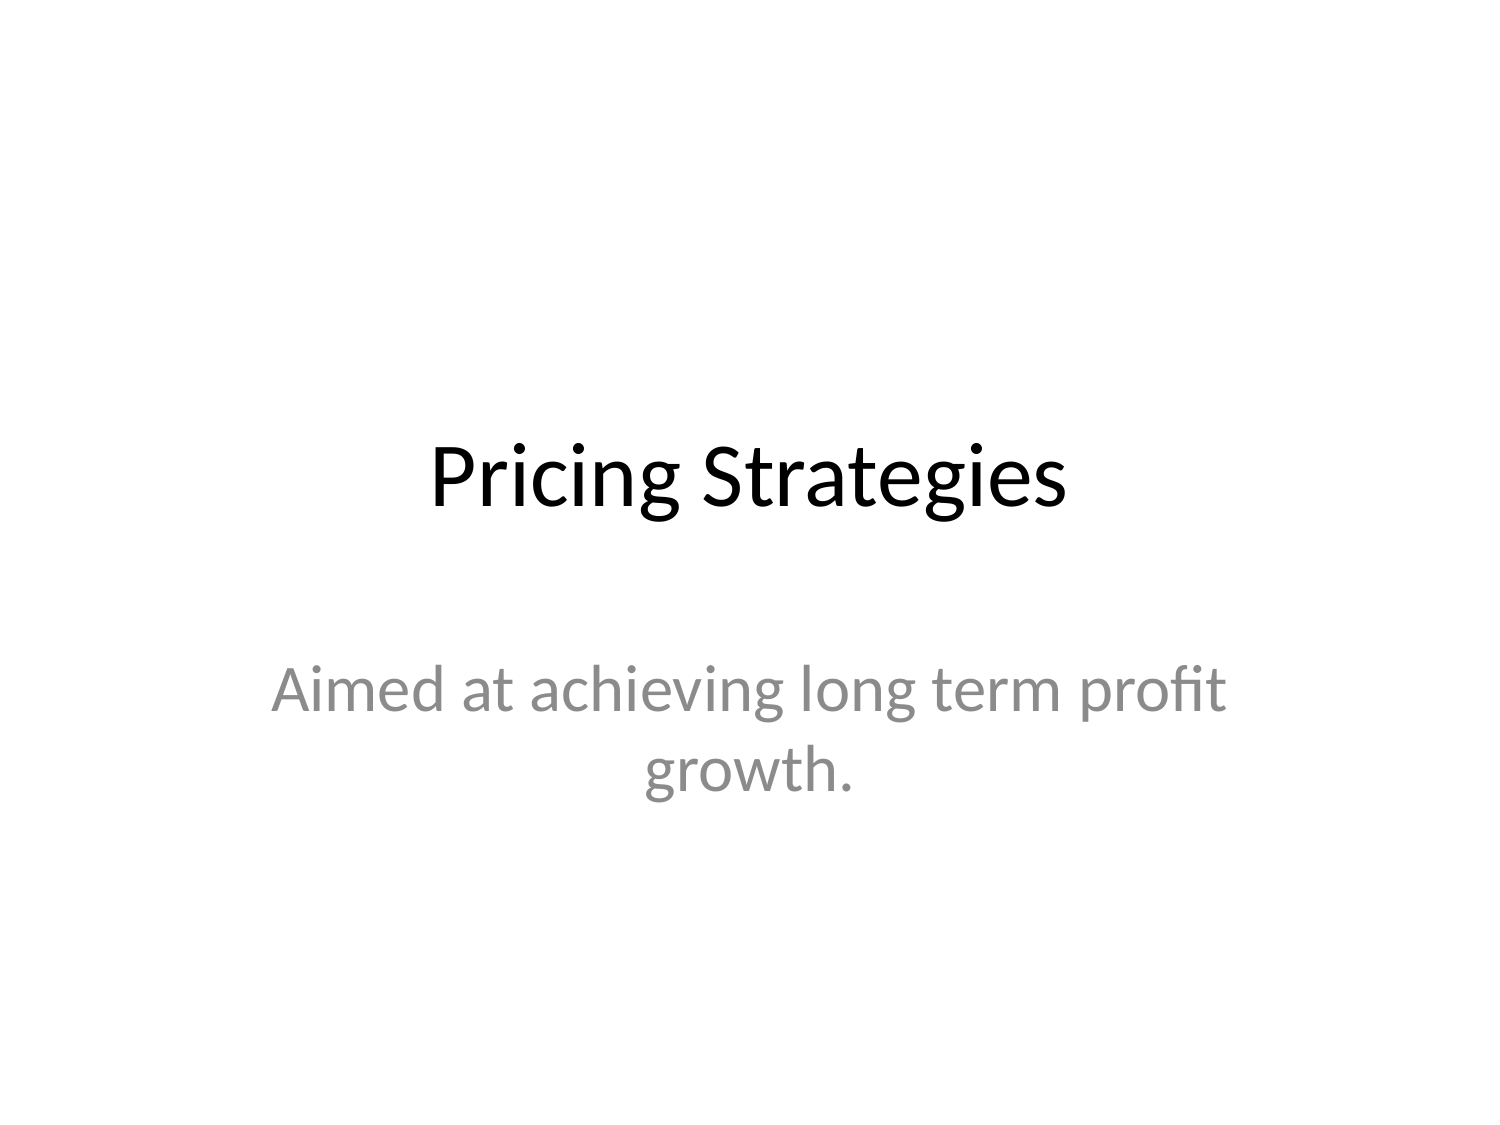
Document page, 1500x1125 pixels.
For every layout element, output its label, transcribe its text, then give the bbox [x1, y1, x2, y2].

title Pricing Strategies [112, 349, 1388, 591]
subtitle Aimed at achieving long term profit growth. [225, 637, 1275, 925]
